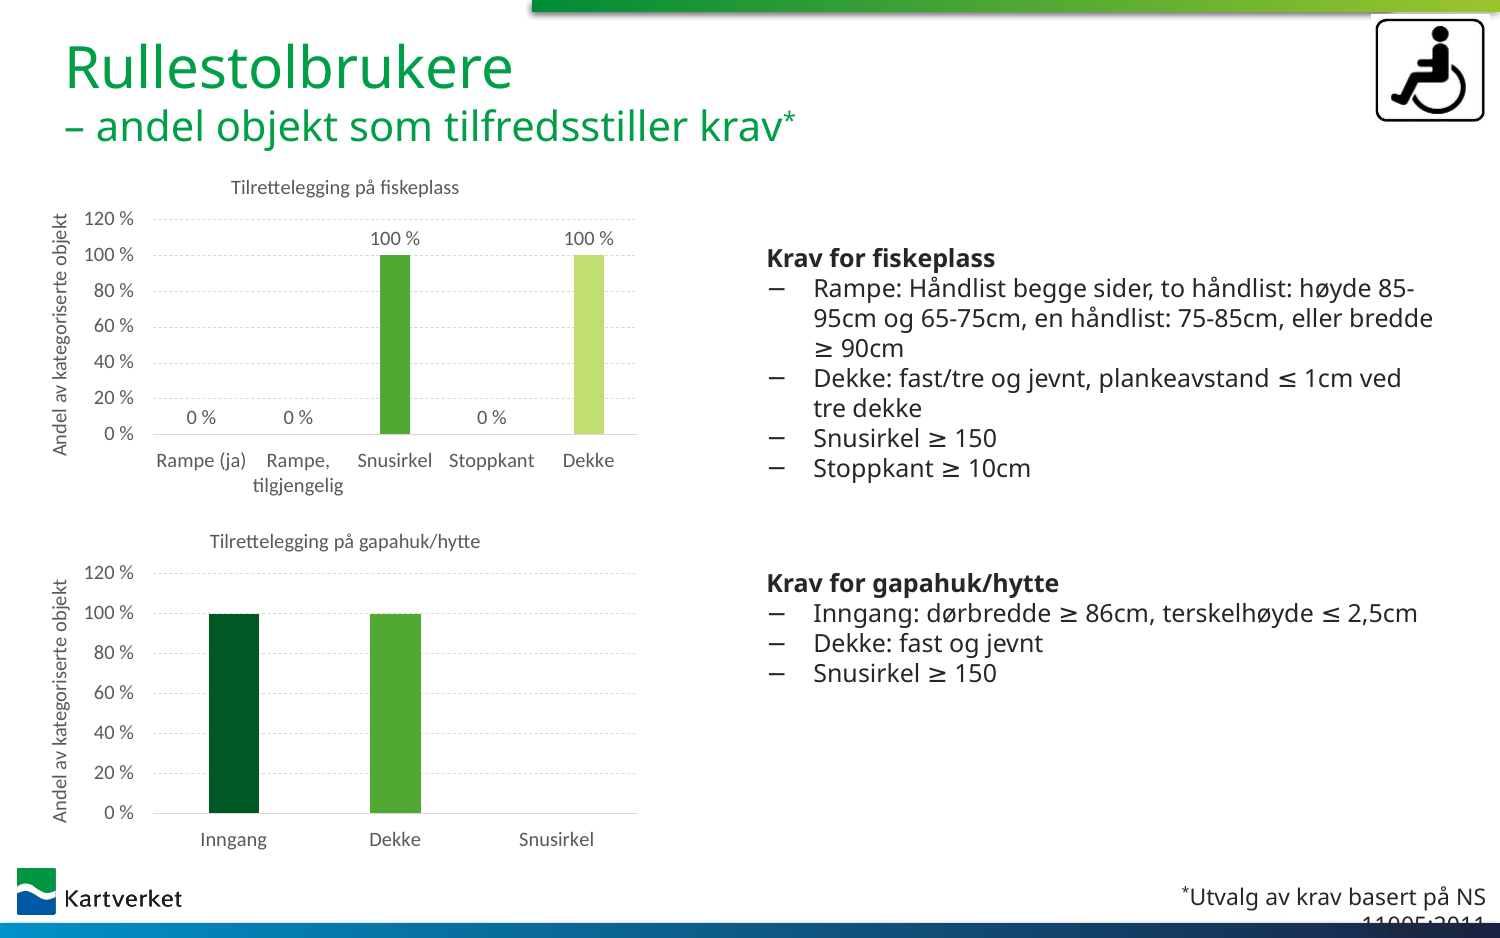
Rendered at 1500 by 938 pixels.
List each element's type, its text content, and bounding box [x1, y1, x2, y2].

text_box Krav for fiskeplass Rampe: Håndlist begge sider, to håndlist: høyde 85-95cm og 65-75cm, en håndlist: 75-85cm, eller bredde ≥ 90cm Dekke: fast/tre og jevnt, plankeavstand ≤ 1cm ved tre dekke Snusirkel ≥ 150 Stoppkant ≥ 10cm [751, 235, 1452, 490]
picture [41, 520, 650, 859]
text_box Krav for gapahuk/hytte Inngang: dørbredde ≥ 86cm, terskelhøyde ≤ 2,5cm Dekke: fast og jevnt Snusirkel ≥ 150 [751, 560, 1452, 695]
text_box Rullestolbrukere – andel objekt som tilfredsstiller krav* [49, 29, 1431, 158]
picture [41, 166, 650, 505]
text_box *Utvalg av krav basert på NS 11005:2011 [1068, 873, 1500, 938]
picture [1371, 13, 1491, 127]
